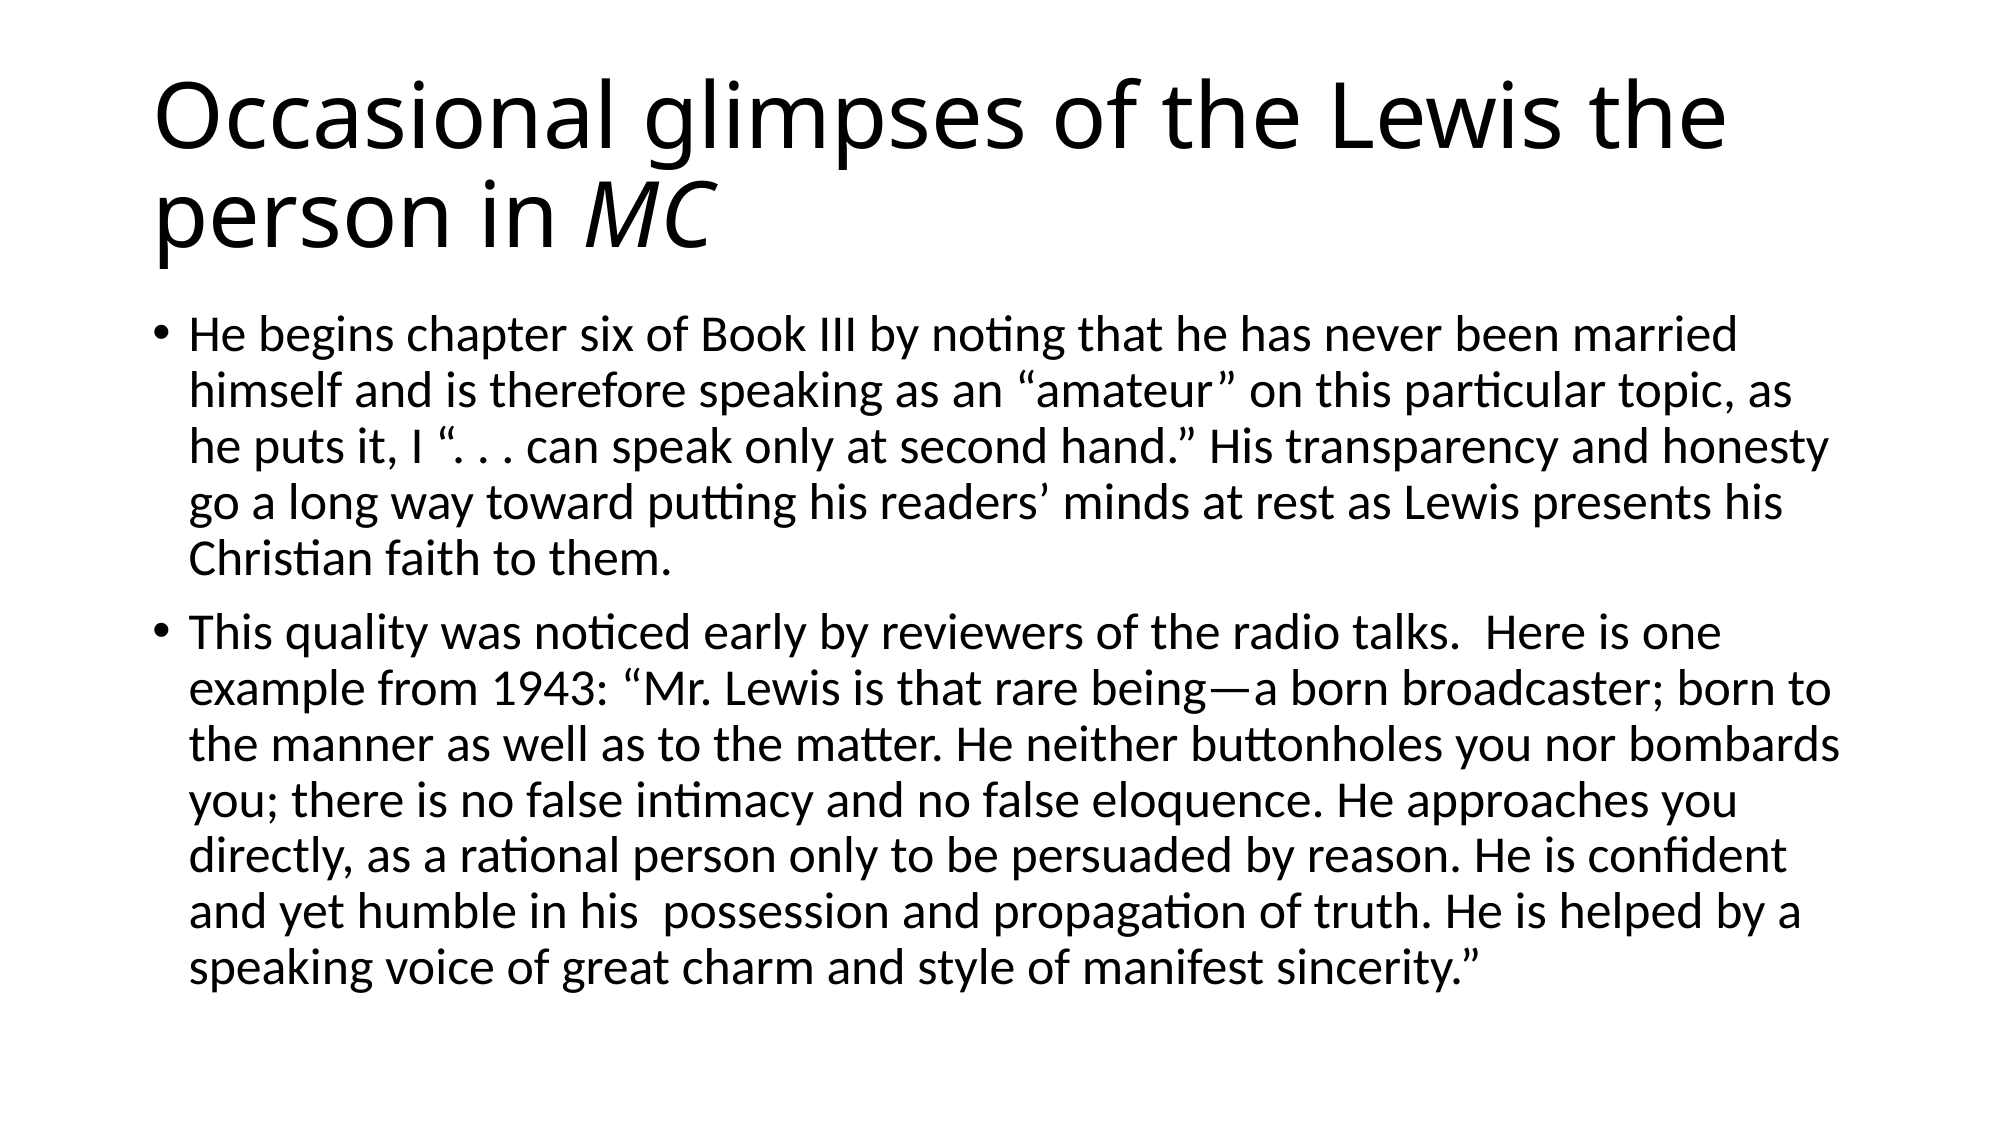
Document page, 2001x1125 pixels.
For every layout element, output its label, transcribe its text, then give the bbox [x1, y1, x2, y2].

list He begins chapter six of Book III by noting that he has never been married himself and is therefore speaking as an “amateur” on this particular topic, as he puts it, I “. . . can speak only at second hand.” His transparency and honesty go a long way toward putting his readers’ minds at rest as Lewis presents his Christian faith to them. This quality was noticed early by reviewers of the radio talks. Here is one example from 1943: “Mr. Lewis is that rare being—a born broadcaster; born to the manner as well as to the matter. He neither buttonholes you nor bombards you; there is no false intimacy and no false eloquence. He approaches you directly, as a rational person only to be persuaded by reason. He is confident and yet humble in his possession and propagation of truth. He is helped by a speaking voice of great charm and style of manifest sincerity.” [137, 299, 1863, 1014]
title Occasional glimpses of the Lewis the person in MC [137, 59, 1863, 278]
